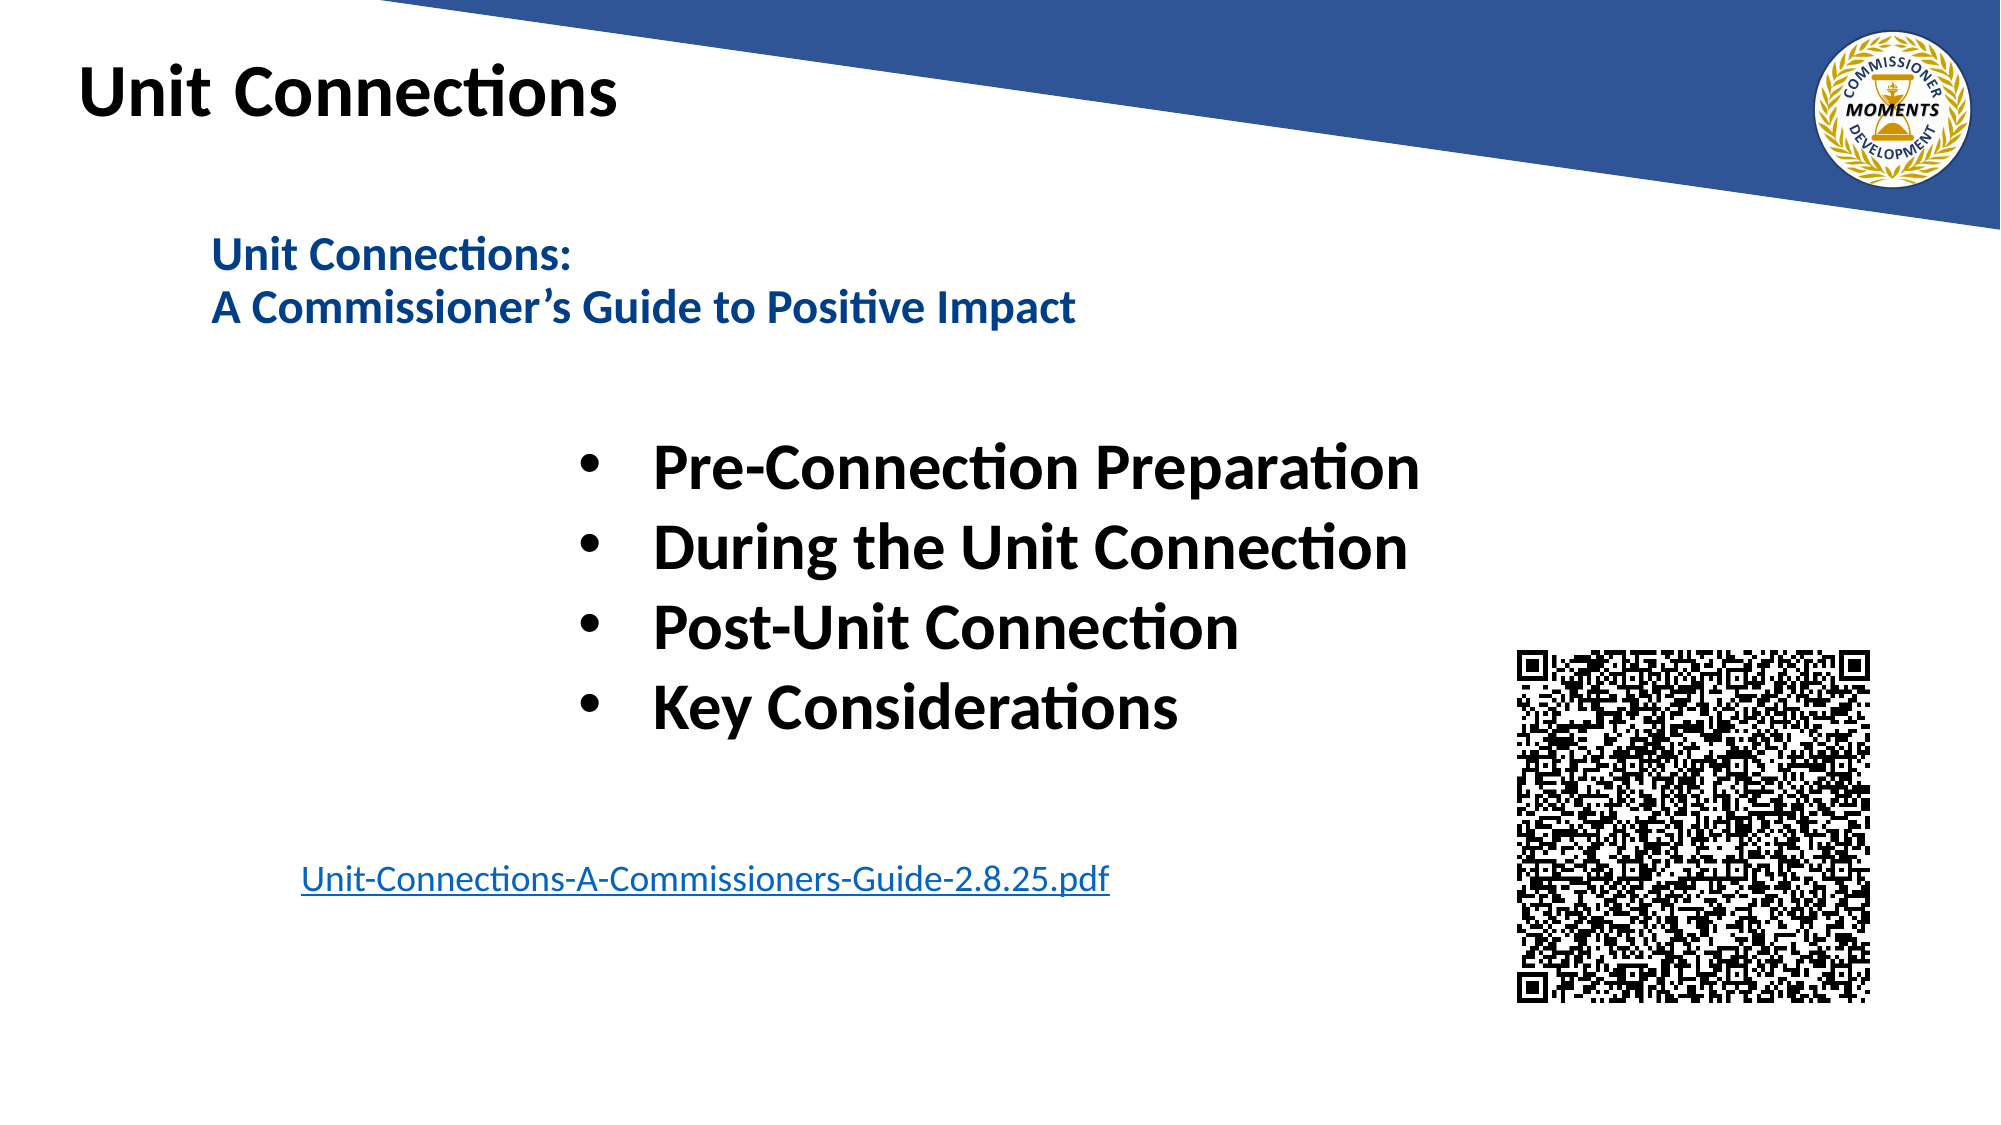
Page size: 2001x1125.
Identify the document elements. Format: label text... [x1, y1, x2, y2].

picture [1813, 30, 1972, 189]
text_box Unit-Connections-A-Commissioners-Guide-2.8.25.pdf [286, 843, 1286, 907]
picture [1476, 609, 1911, 1044]
text_box Pre-Connection Preparation During the Unit Connection Post-Unit Connection Key Considerations [563, 415, 1437, 750]
text_box Unit Connections: A Commissioner’s Guide to Positive Impact [196, 219, 1376, 343]
text_box Unit Connections [67, 40, 911, 138]
